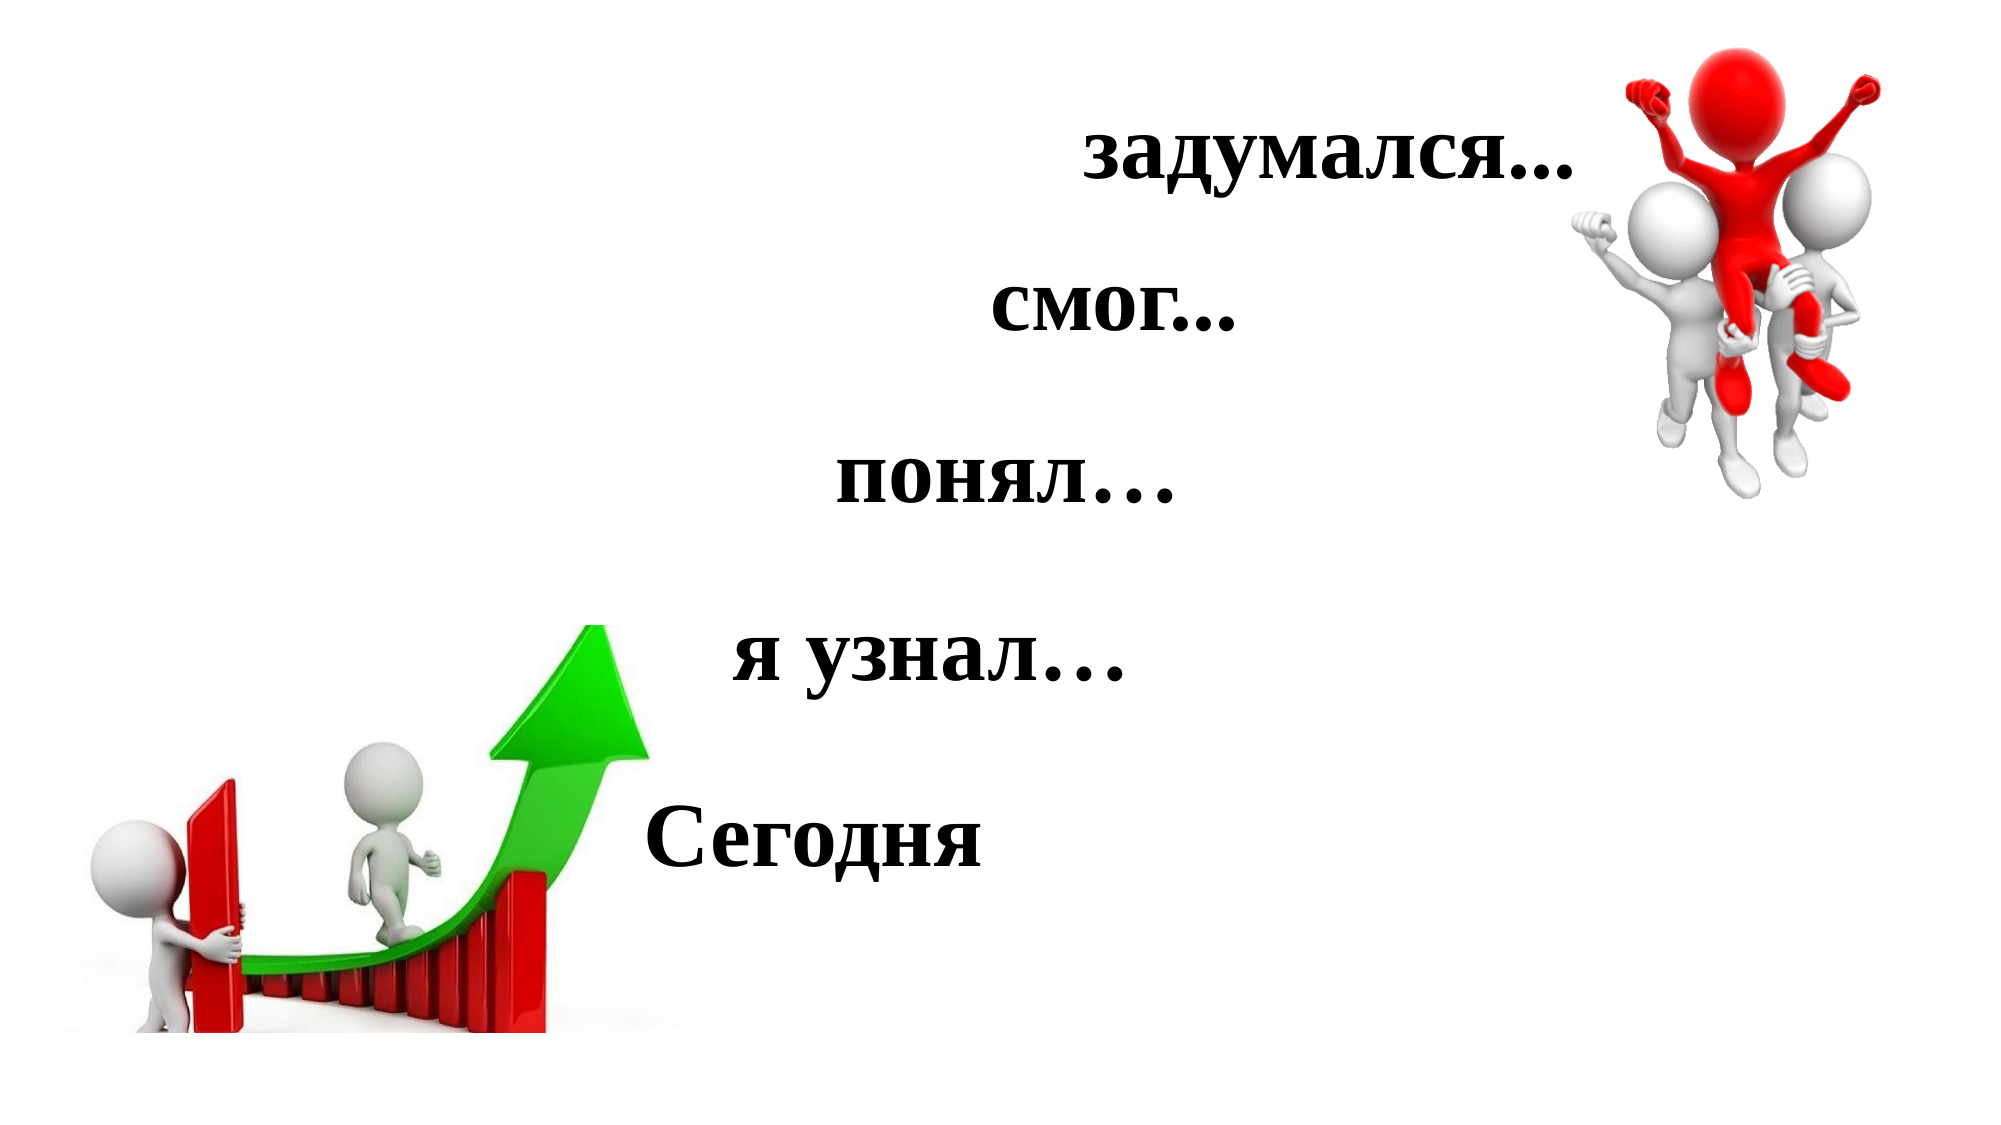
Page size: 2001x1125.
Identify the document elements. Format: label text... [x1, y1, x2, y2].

text_box Сегодня [731, 767, 999, 892]
text_box понял… [821, 403, 1196, 529]
text_box я узнал… [717, 581, 1146, 707]
picture [53, 625, 731, 1033]
text_box смог... [975, 231, 1254, 357]
picture [1526, 29, 1928, 530]
text_box задумался... [1068, 79, 1526, 205]
